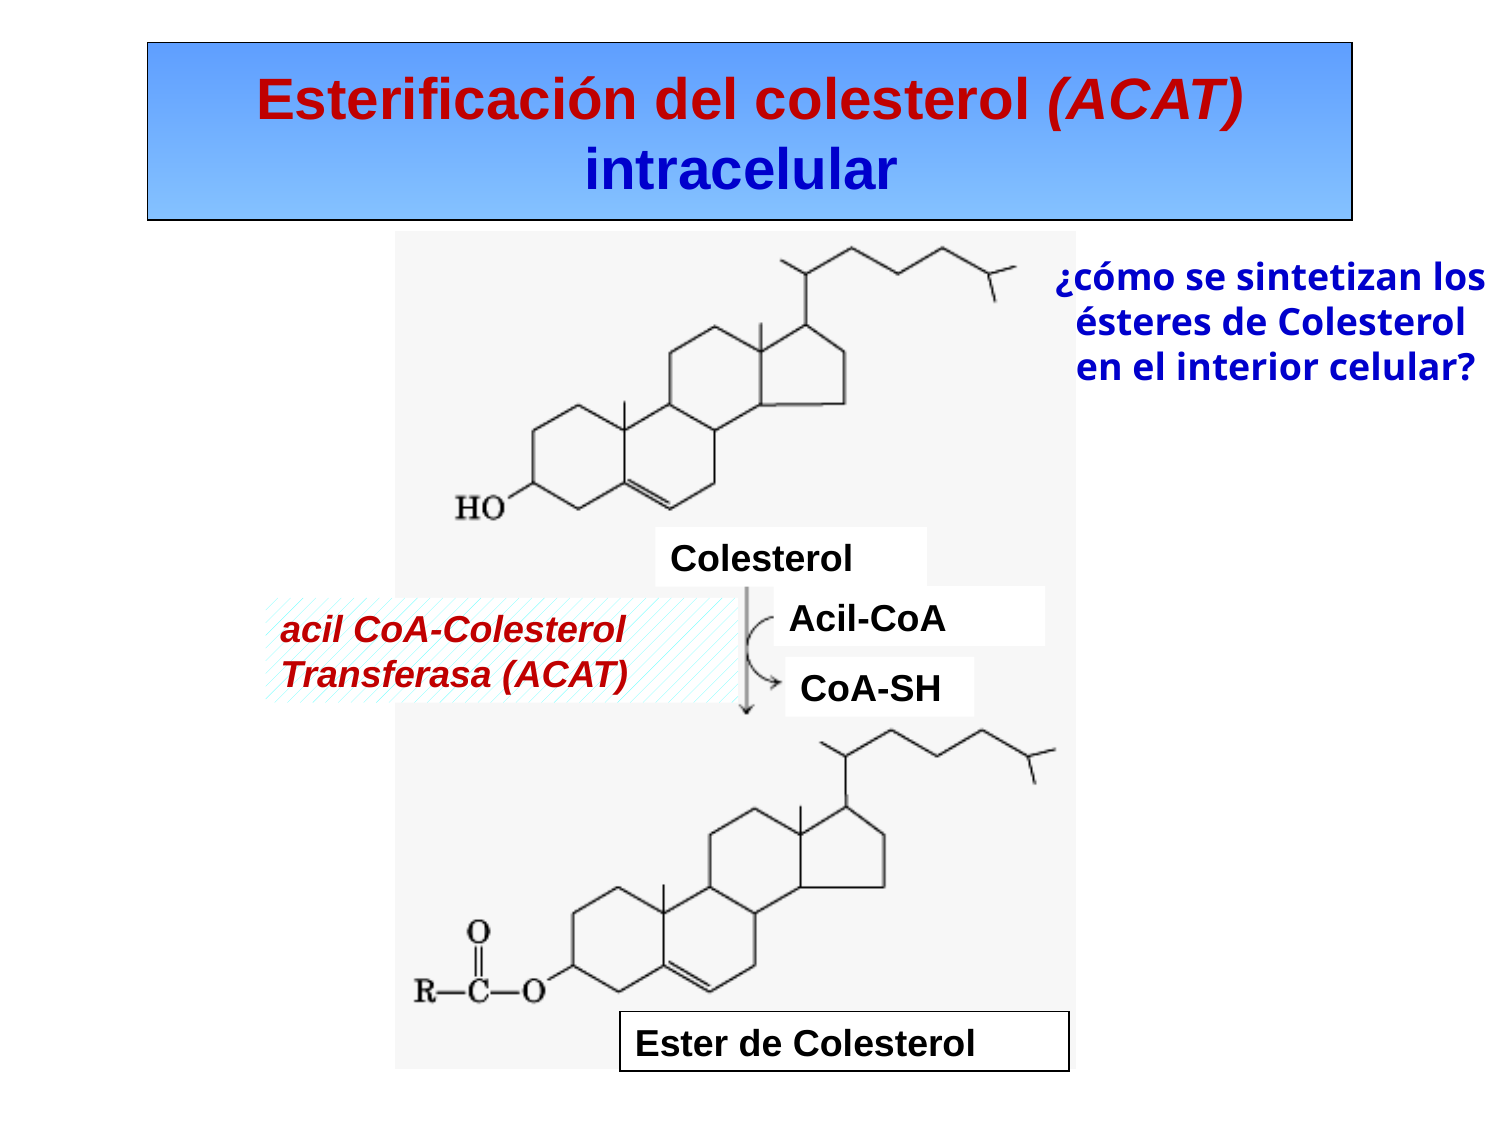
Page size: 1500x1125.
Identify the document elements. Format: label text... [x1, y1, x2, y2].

title Esterificación del colesterol (ACAT) intracelular [147, 42, 1353, 221]
picture [395, 231, 1077, 1069]
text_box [265, 526, 1070, 1089]
text_box ¿cómo se sintetizan los ésteres de Colesterol en el interior celular? [1081, 246, 1500, 396]
